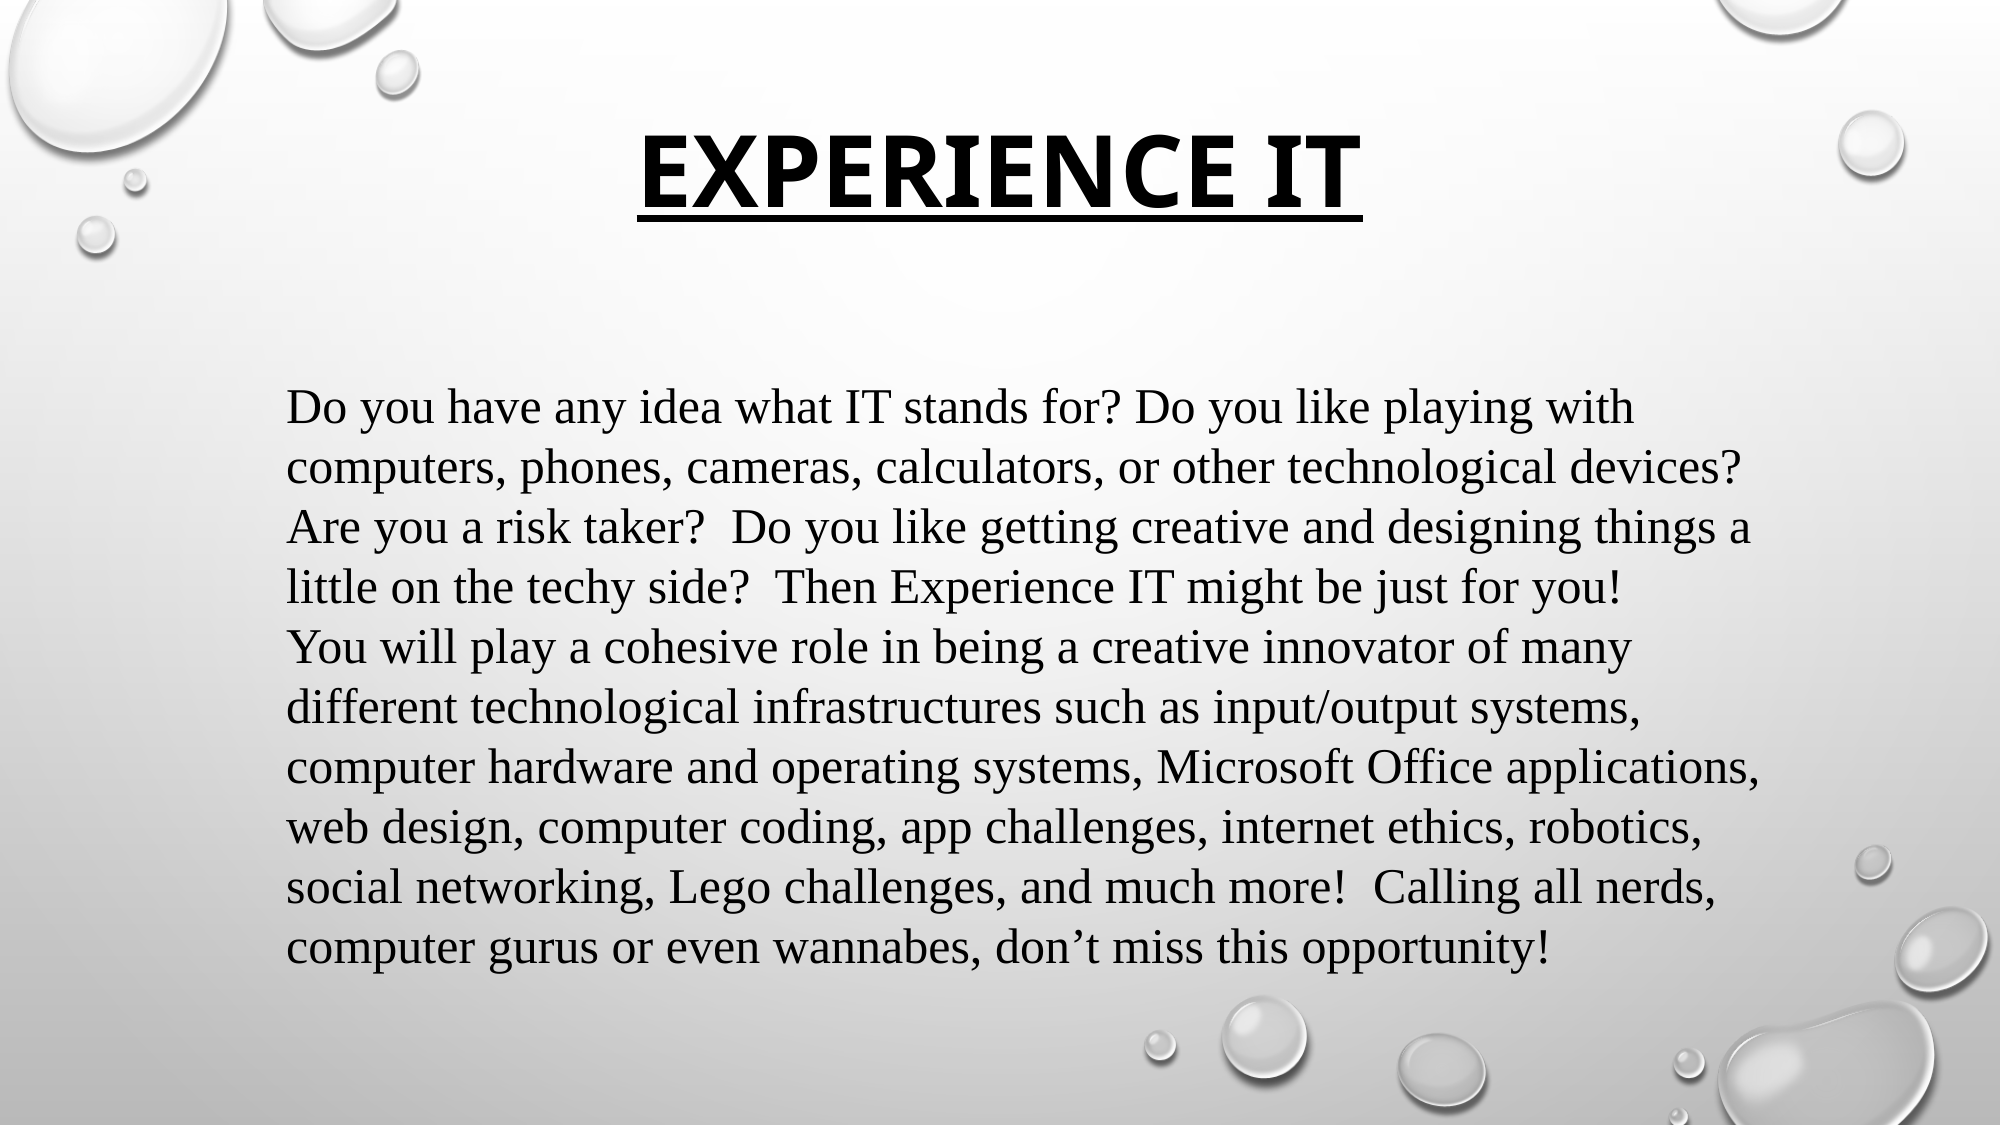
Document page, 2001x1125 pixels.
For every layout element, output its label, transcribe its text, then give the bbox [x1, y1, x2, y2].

text_box Do you have any idea what IT stands for? Do you like playing with computers, phones, cameras, calculators, or other technological devices? Are you a risk taker? Do you like getting creative and designing things a little on the techy side? Then Experience IT might be just for you! You will play a cohesive role in being a creative innovator of many different technological infrastructures such as input/output systems, computer hardware and operating systems, Microsoft Office applications, web design, computer coding, app challenges, internet ethics, robotics, social networking, Lego challenges, and much more! Calling all nerds, computer gurus or even wannabes, don’t miss this opportunity! [271, 365, 1785, 981]
picture [0, 0, 2000, 1125]
title EXPERIENCE IT [149, 104, 1851, 366]
